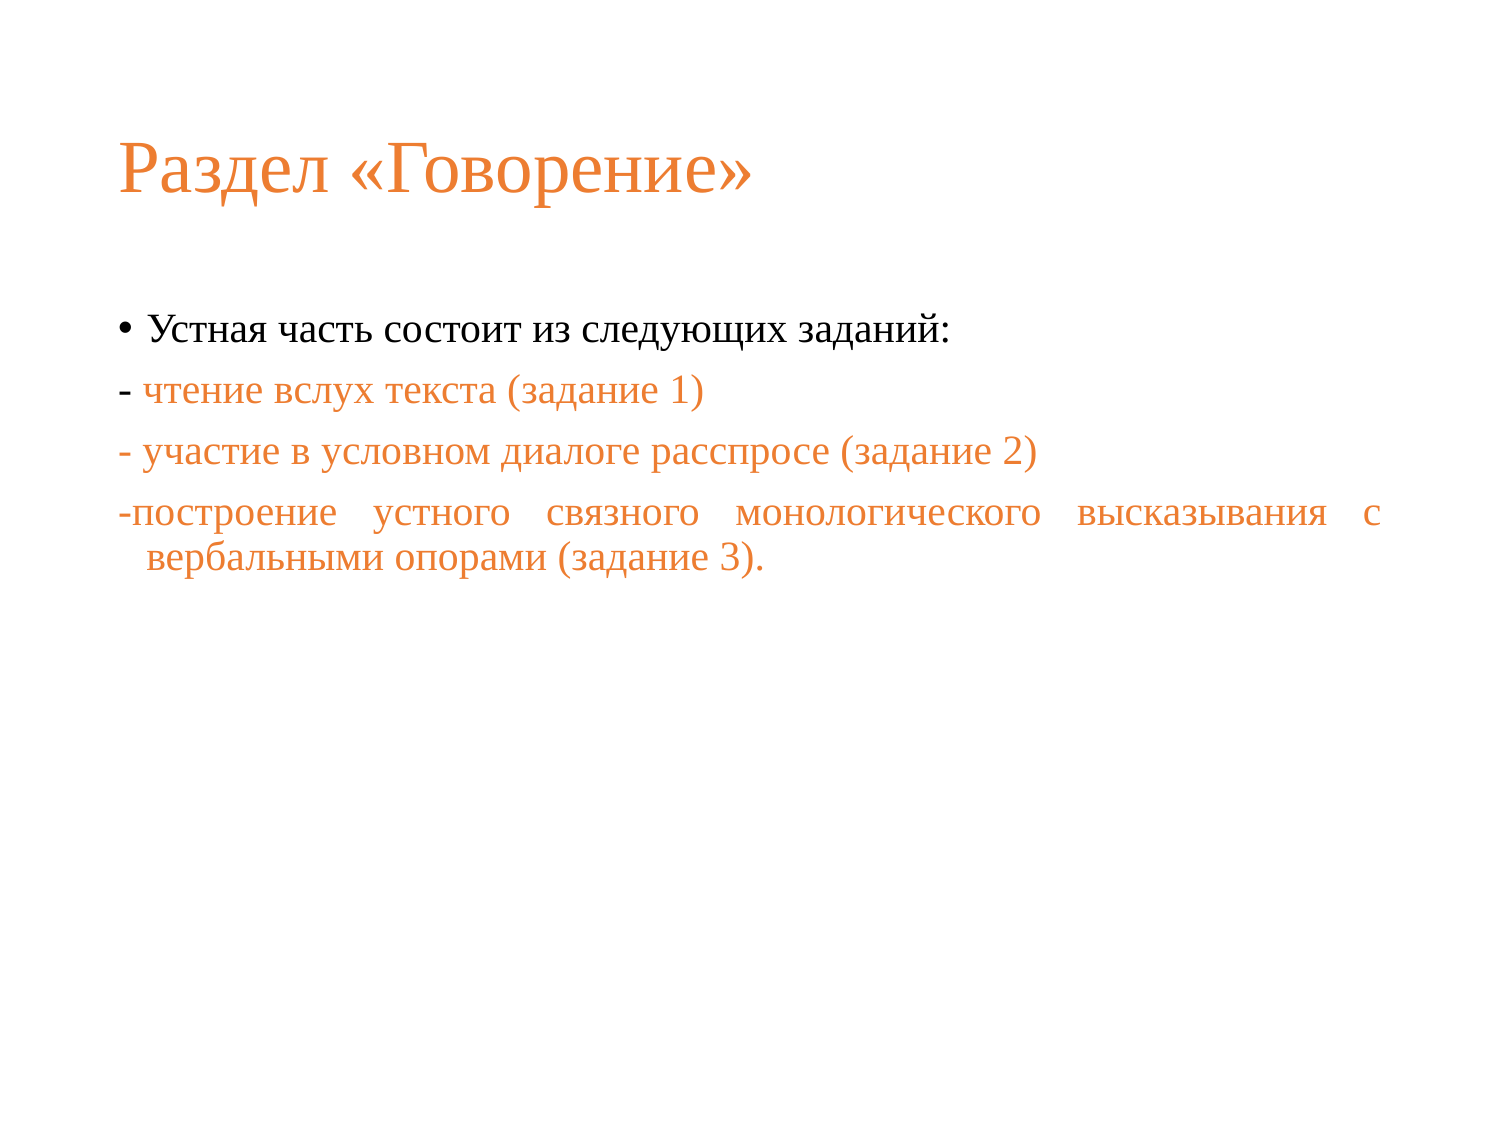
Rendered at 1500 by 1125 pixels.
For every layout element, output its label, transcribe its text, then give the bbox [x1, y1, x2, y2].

list Устная часть состоит из следующих заданий: - чтение вслух текста (задание 1) - участие в условном диалоге расспросе (задание 2) -построение устного связного монологического высказывания с вербальными опорами (задание 3). [103, 299, 1397, 1014]
title Раздел «Говорение» [103, 59, 1397, 278]
